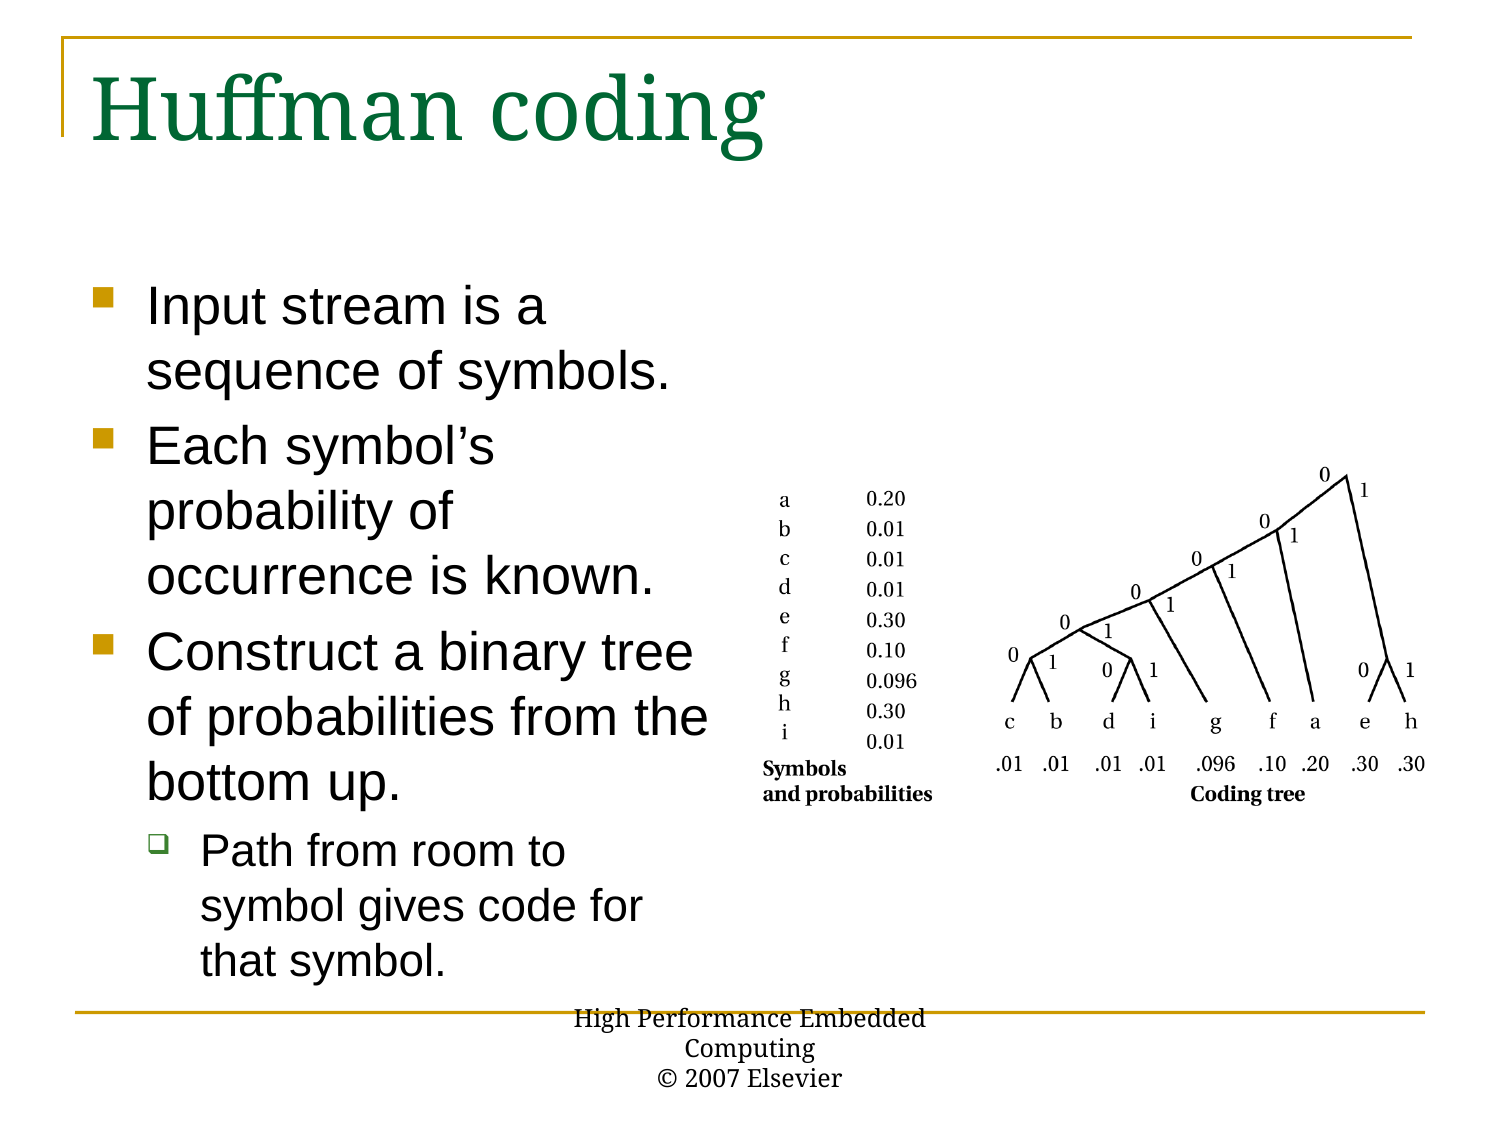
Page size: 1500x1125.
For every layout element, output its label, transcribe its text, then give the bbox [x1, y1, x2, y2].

list Input stream is a sequence of symbols. Each symbol’s probability of occurrence is known. Construct a binary tree of probabilities from the bottom up. Path from room to symbol gives code for that symbol. [75, 262, 738, 1006]
title Huffman coding [75, 45, 1425, 233]
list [762, 462, 1426, 806]
footer High Performance Embedded Computing © 2007 Elsevier [512, 1025, 988, 1100]
